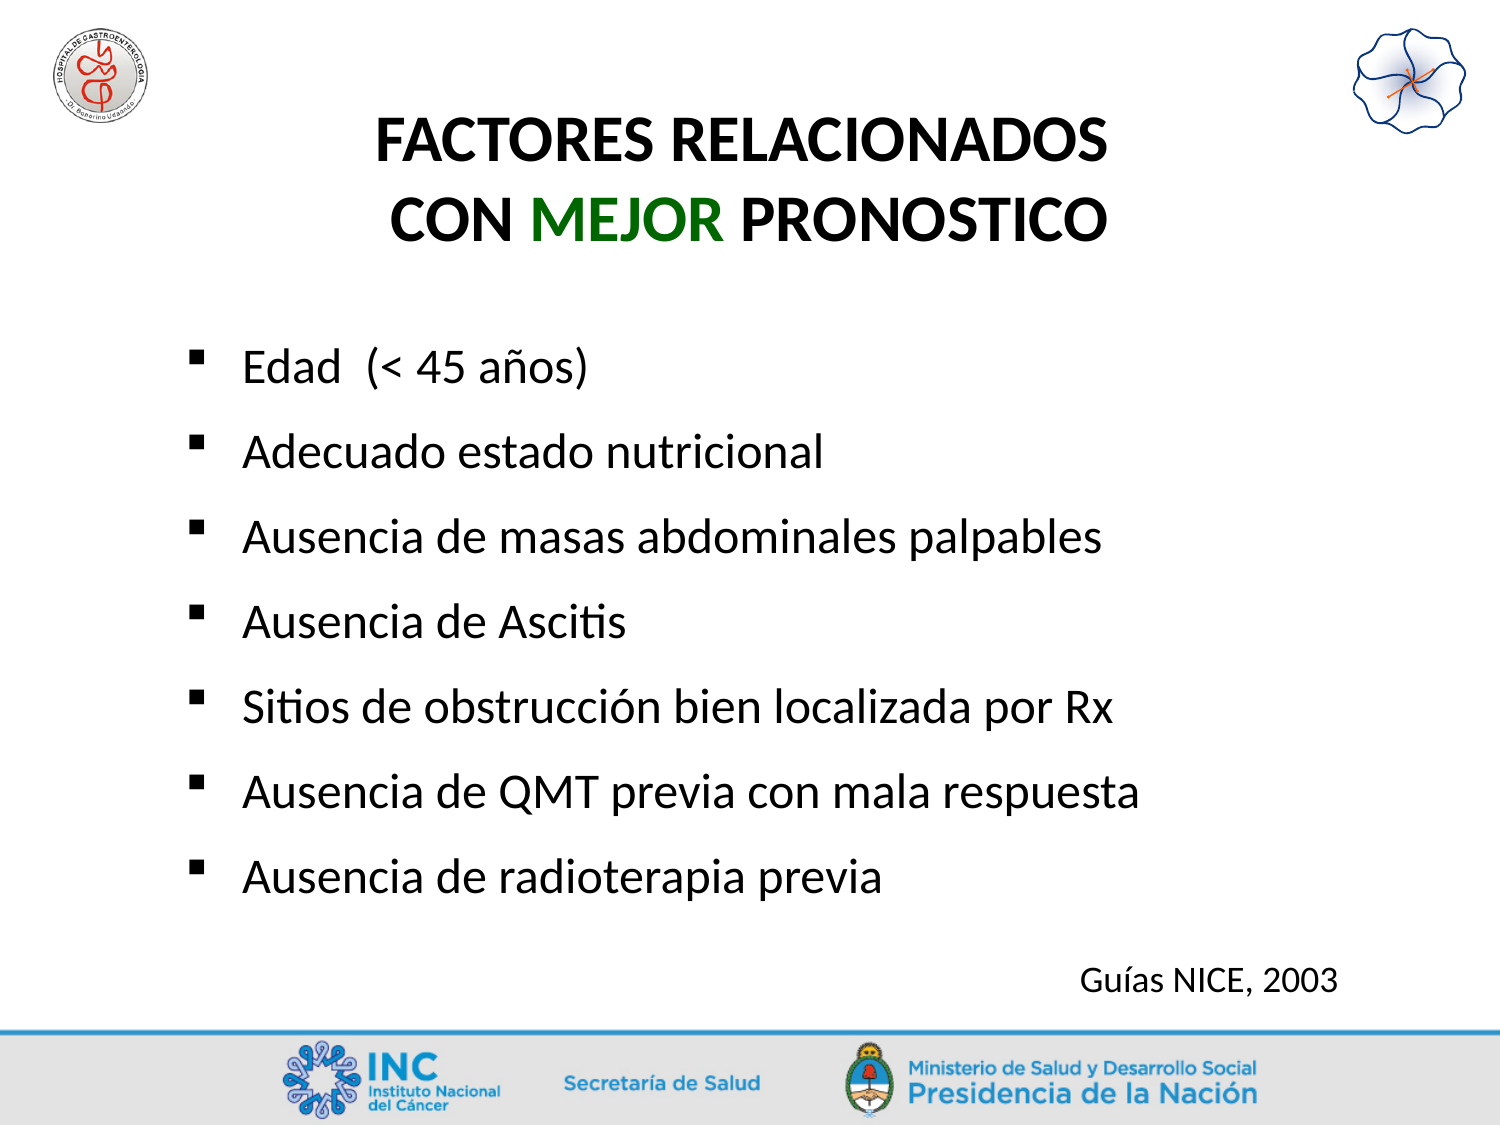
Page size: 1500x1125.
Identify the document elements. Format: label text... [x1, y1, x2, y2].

picture [0, 1027, 1500, 1125]
text_box Guías NICE, 2003 [1065, 947, 1376, 1007]
text_box Edad (< 45 años) Adecuado estado nutricional Ausencia de masas abdominales palpables Ausencia de Ascitis Sitios de obstrucción bien localizada por Rx Ausencia de QMT previa con mala respuesta Ausencia de radioterapia previa [170, 326, 1330, 911]
text_box FACTORES RELACIONADOS CON MEJOR PRONOSTICO [0, 87, 1500, 263]
picture [1352, 28, 1467, 135]
picture [52, 28, 148, 124]
